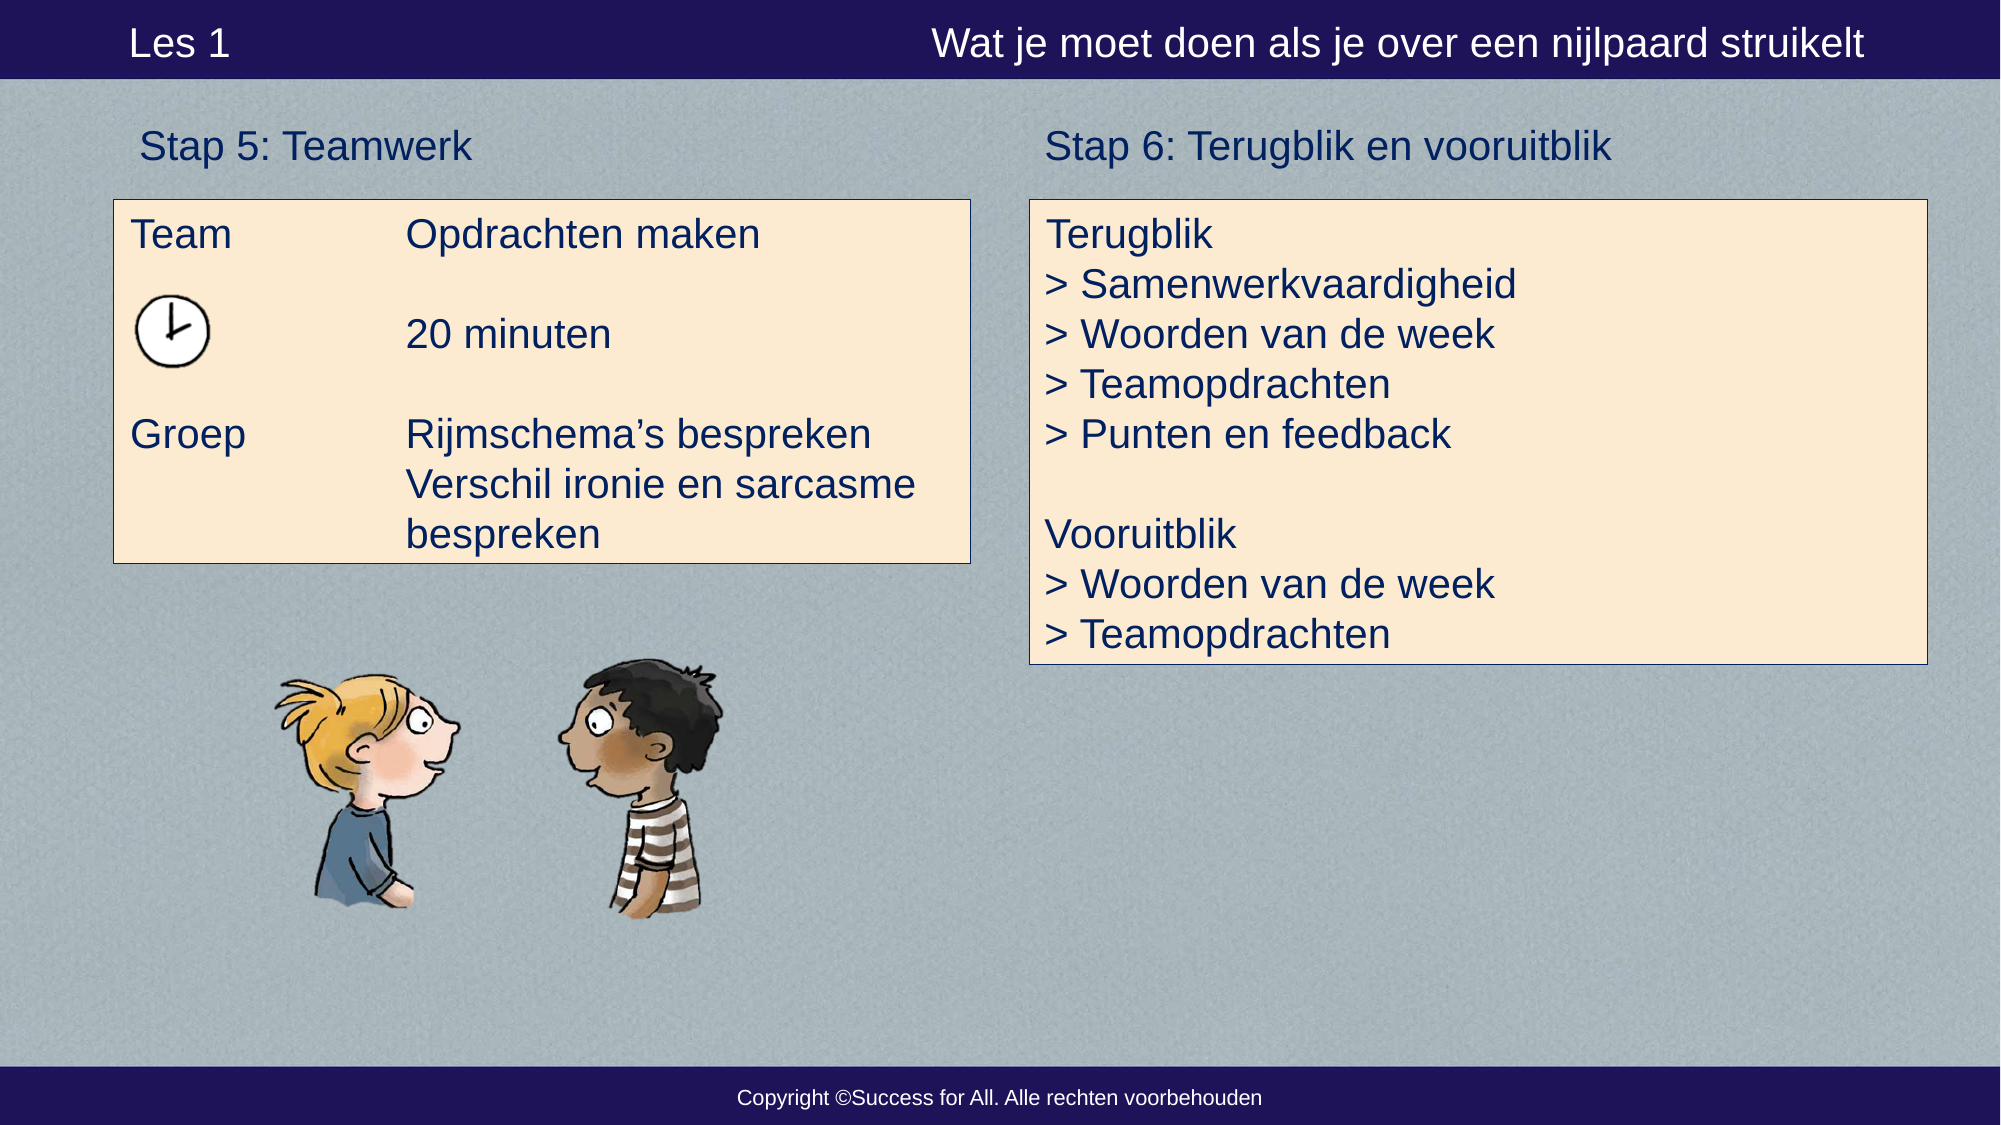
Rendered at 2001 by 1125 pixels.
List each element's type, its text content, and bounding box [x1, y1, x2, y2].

text_box Stap 6: Terugblik en vooruitblik [1029, 111, 1822, 177]
text_box Les 1 [114, 8, 354, 73]
picture [0, 0, 2001, 1125]
text_box Team Opdrachten maken 20 minuten Groep Rijmschema’s bespreken Verschil ironie en sarcasme bespreken [113, 199, 971, 564]
text_box Copyright ©Success for All. Alle rechten voorbehouden [0, 1076, 2000, 1125]
text_box Terugblik > Samenwerkvaardigheid > Woorden van de week > Teamopdrachten > Punten en feedback Vooruitblik > Woorden van de week > Teamopdrachten [1029, 199, 1928, 665]
text_box Stap 5: Teamwerk [124, 111, 917, 177]
text_box Wat je moet doen als je over een nijlpaard struikelt [916, 8, 1886, 73]
